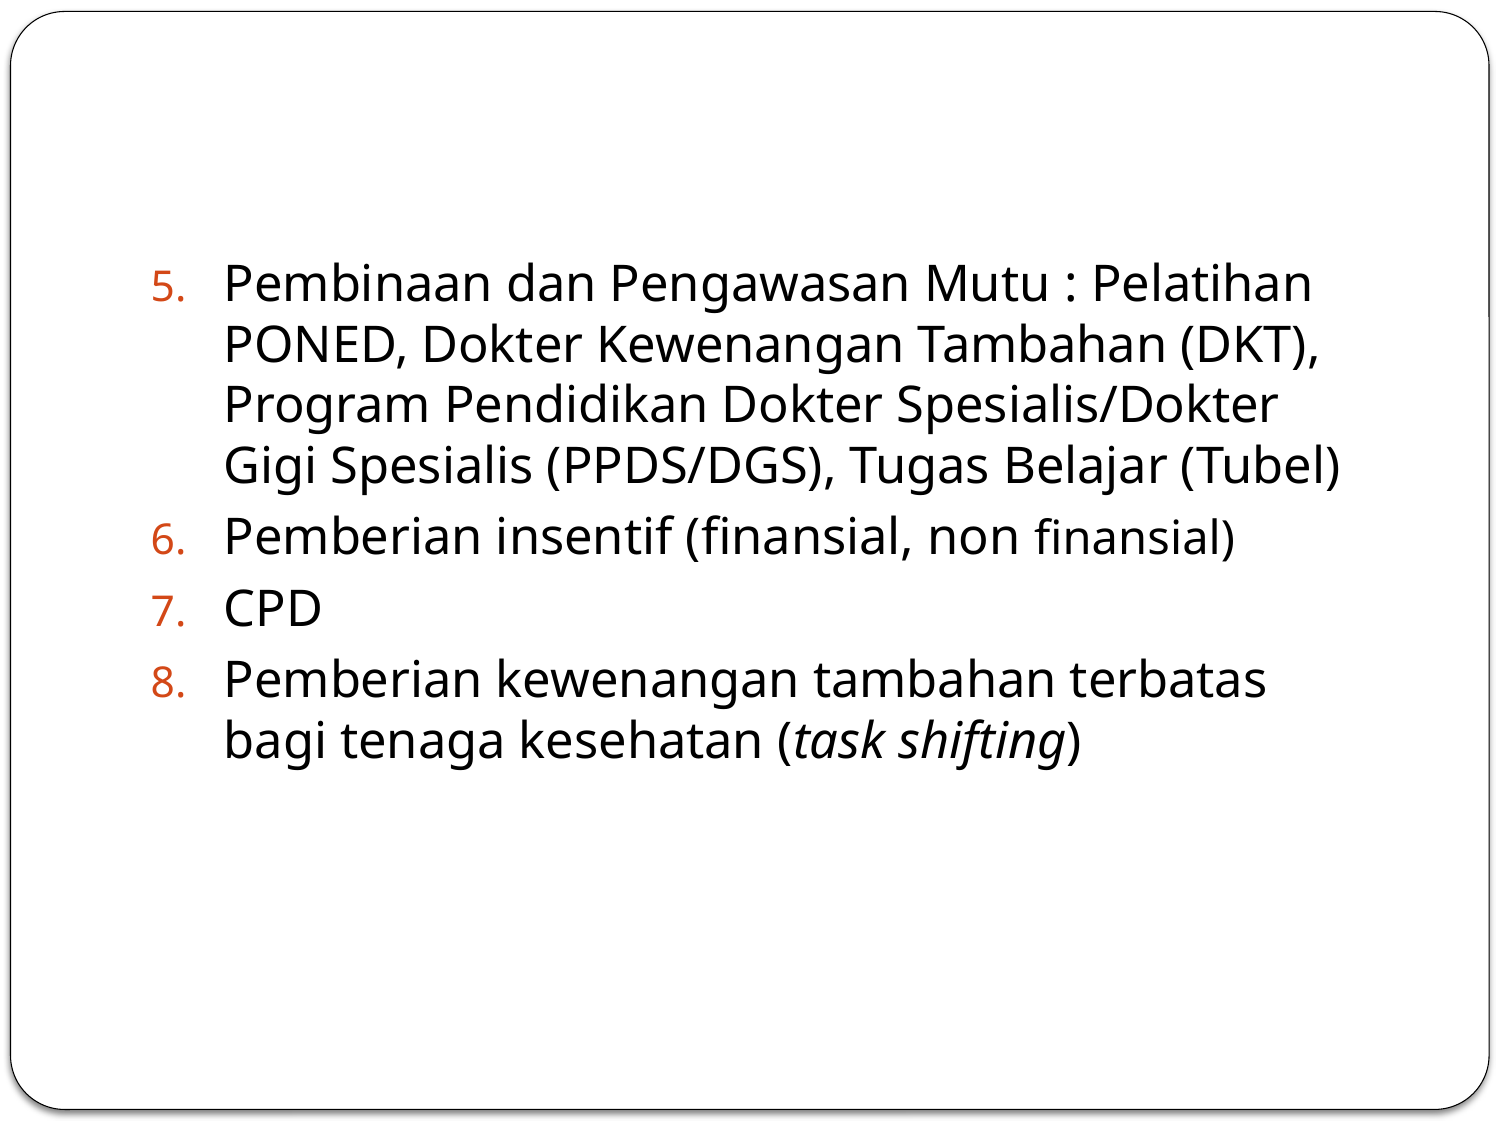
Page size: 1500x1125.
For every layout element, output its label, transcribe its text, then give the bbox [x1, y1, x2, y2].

list Pembinaan dan Pengawasan Mutu : Pelatihan PONED, Dokter Kewenangan Tambahan (DKT), Program Pendidikan Dokter Spesialis/Dokter Gigi Spesialis (PPDS/DGS), Tugas Belajar (Tubel) Pemberian insentif (finansial, non finansial) CPD Pemberian kewenangan tambahan terbatas bagi tenaga kesehatan (task shifting) [135, 243, 1370, 831]
